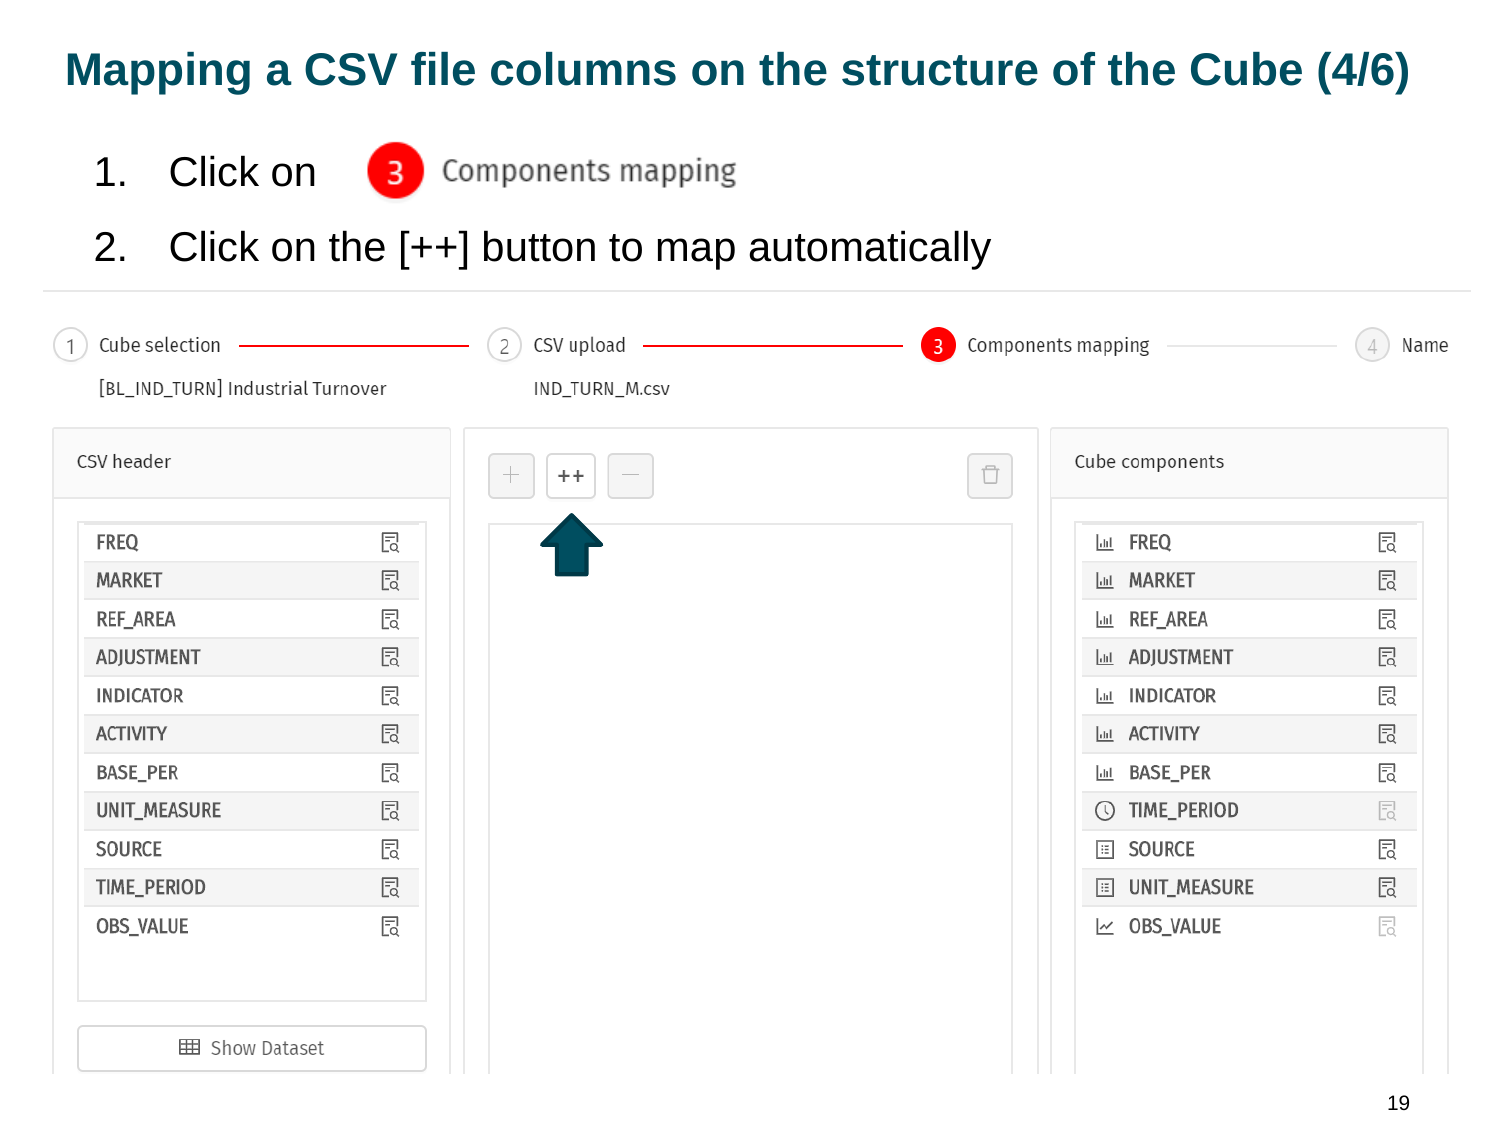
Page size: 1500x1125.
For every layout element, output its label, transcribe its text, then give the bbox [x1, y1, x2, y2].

picture [43, 290, 1471, 1074]
picture [360, 132, 751, 217]
text_box Click on Click on the [++] button to map automatically [78, 137, 1431, 278]
title Mapping a CSV file columns on the structure of the Cube (4/6) [29, 19, 1447, 116]
slide_number 19 [1074, 1083, 1425, 1125]
